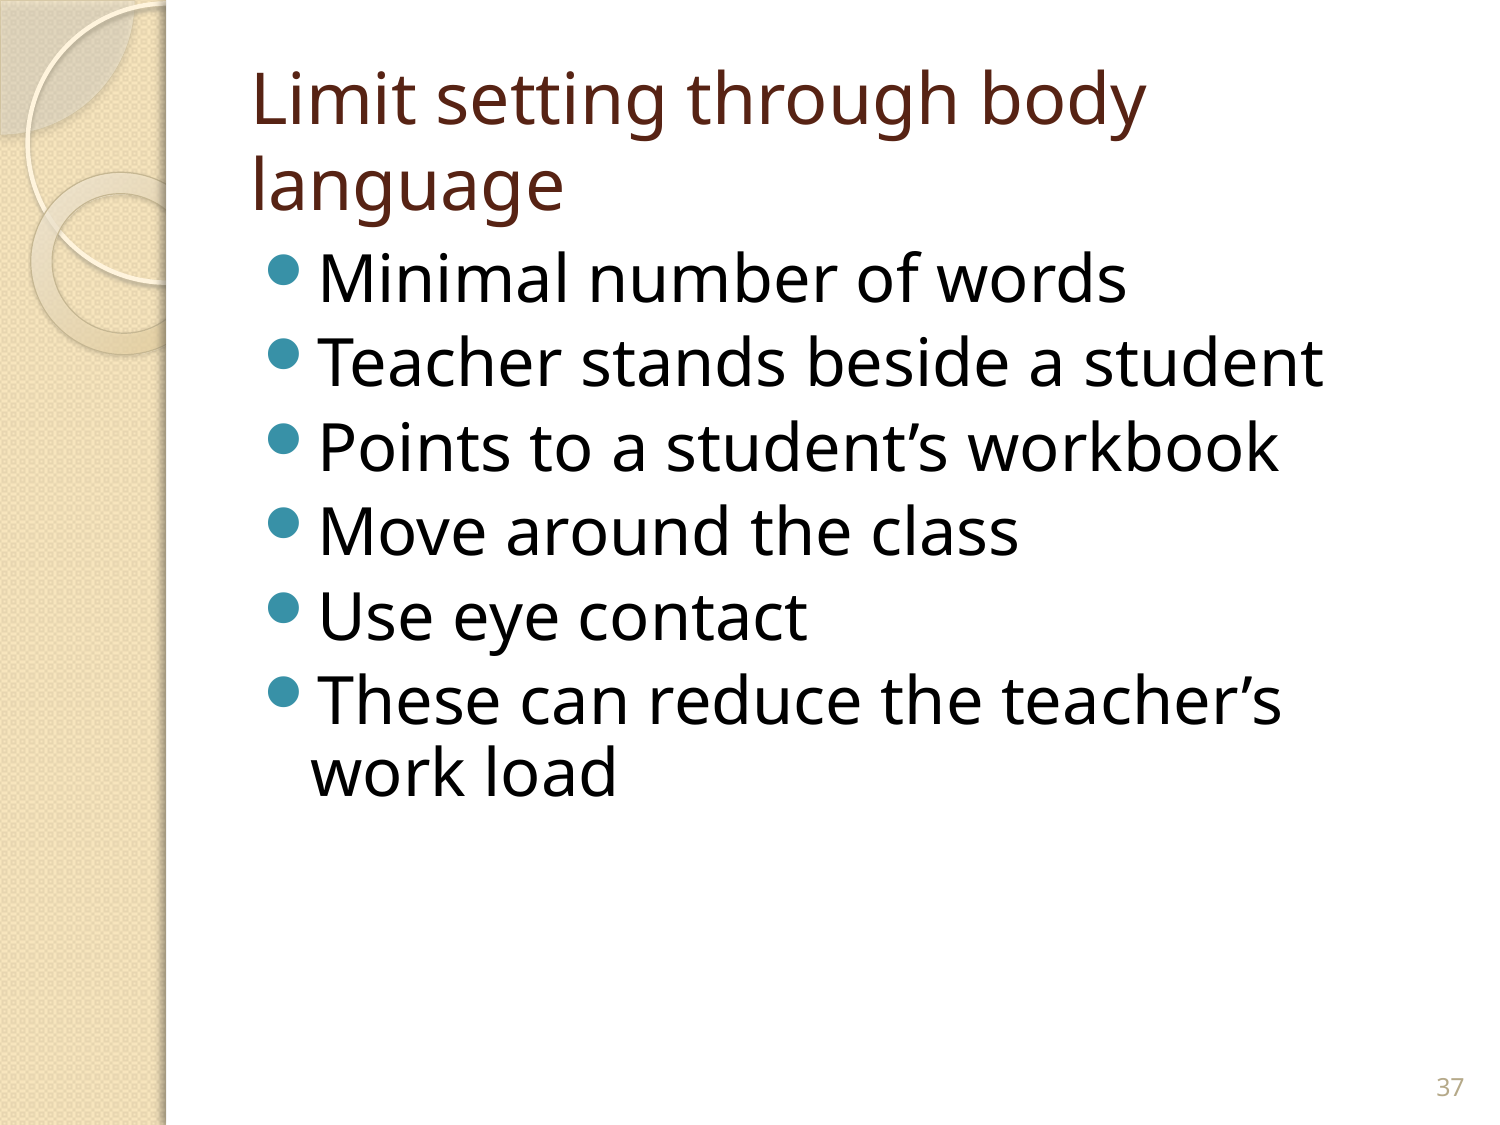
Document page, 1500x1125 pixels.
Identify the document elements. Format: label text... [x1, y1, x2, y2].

list Minimal number of words Teacher stands beside a student Points to a student’s workbook Move around the class Use eye contact These can reduce the teacher’s work load [235, 237, 1466, 1025]
title Limit setting through body language [235, 45, 1466, 233]
slide_number 37 [1413, 1034, 1488, 1113]
